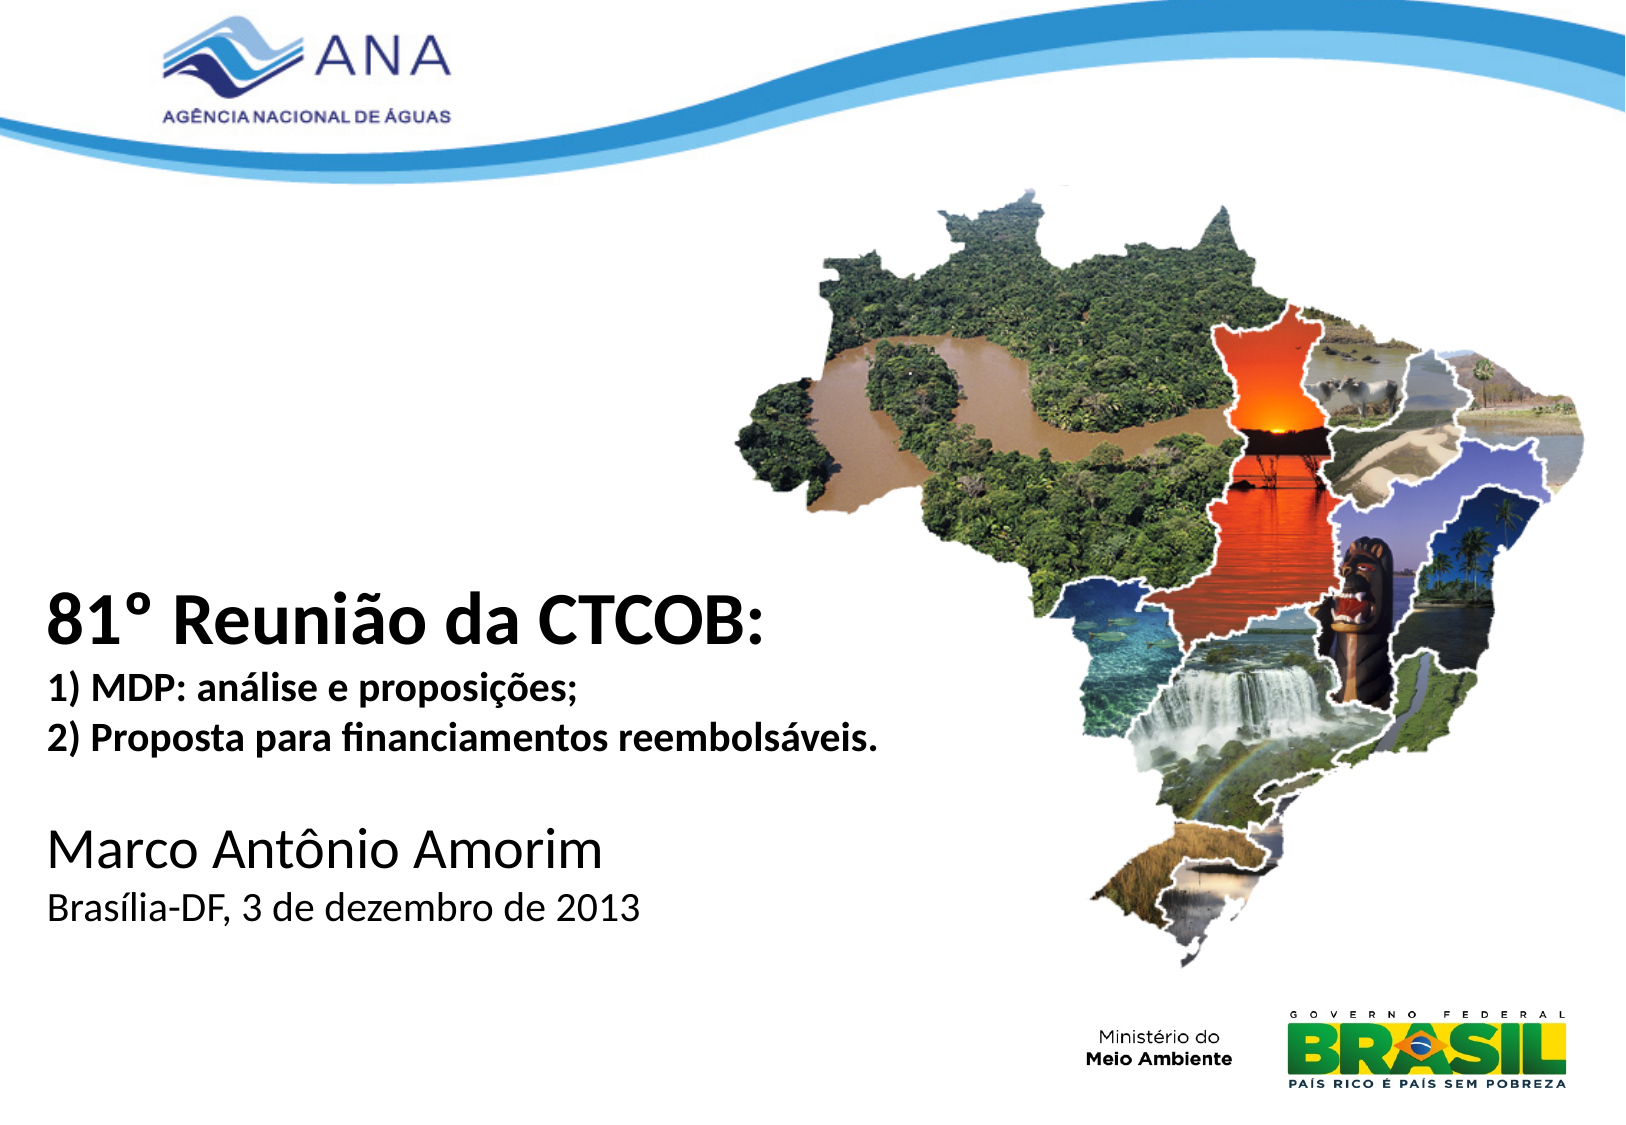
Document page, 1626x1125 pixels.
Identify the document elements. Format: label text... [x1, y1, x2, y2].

picture [0, 0, 1625, 977]
picture [1081, 1011, 1567, 1088]
text_box 81º Reunião da CTCOB: 1) MDP: análise e proposições; 2) Proposta para financiamentos reembolsáveis. Marco Antônio Amorim Brasília-DF, 3 de dezembro de 2013 [32, 562, 979, 1000]
